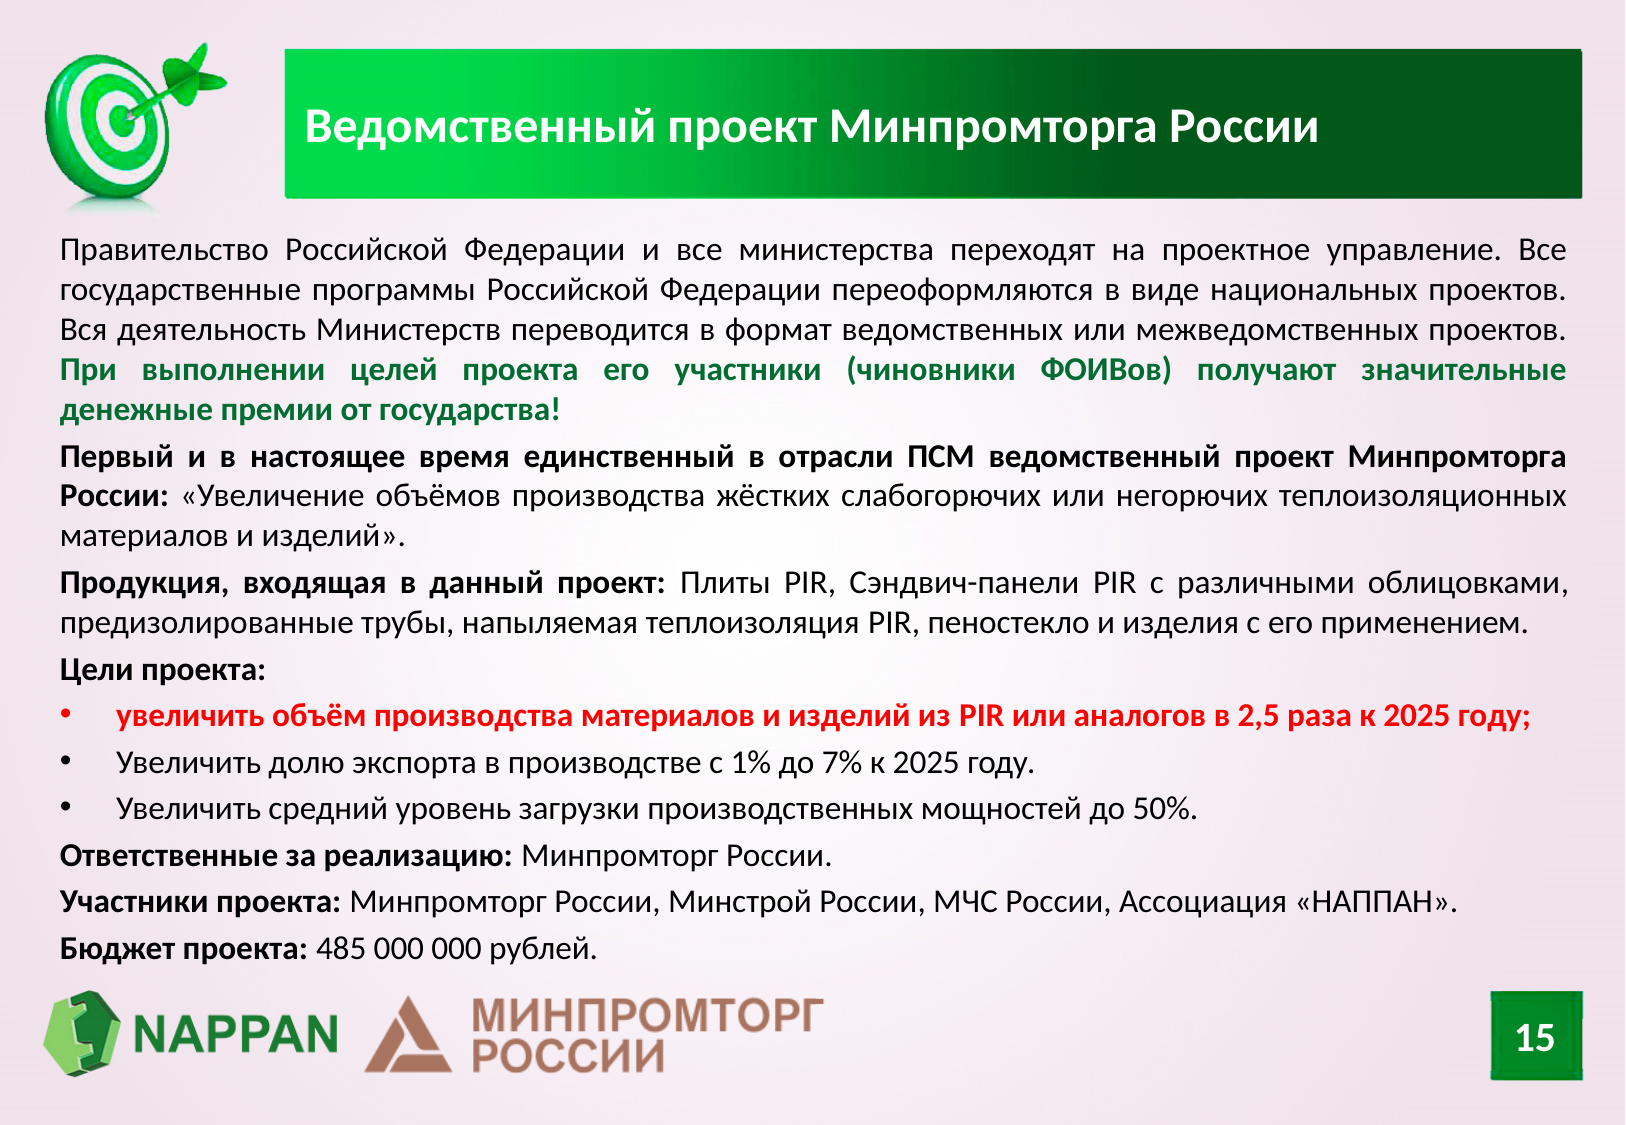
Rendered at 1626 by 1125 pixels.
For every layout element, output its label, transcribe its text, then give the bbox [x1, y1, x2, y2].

title Ведомственный проект Минпромторга России [289, 49, 1585, 197]
picture [0, 0, 1625, 1125]
list Правительство Российской Федерации и все министерства переходят на проектное управление. Все государственные программы Российской Федерации переоформляются в виде национальных проектов. Вся деятельность Министерств переводится в формат ведомственных или межведомственных проектов. При выполнении целей проекта его участники (чиновники ФОИВов) получают значительные денежные премии от государства! Первый и в настоящее время единственный в отрасли ПСМ ведомственный проект Минпромторга России: «Увеличение объёмов производства жёстких слабогорючих или негорючих теплоизоляционных материалов и изделий». Продукция, входящая в данный проект: Плиты PIR, Сэндвич-панели PIR с различными облицовками, предизолированные трубы, напыляемая теплоизоляция PIR, пеностекло и изделия с его применением. Цели проекта: увеличить объём производства материалов и изделий из PIR или аналогов в 2,5 раза к 2025 году; Увеличить долю экспорта в производстве с 1% до 7% к 2025 году. Увеличить средний уровень загрузки производственных мощностей до 50%. Ответственные за реализацию: Минпромторг России. Участники проекта: Минпромторг России, Минстрой России, МЧС России, Ассоциация «НАППАН». Бюджет проекта: 485 000 000 рублей. [44, 219, 1585, 1012]
slide_number 15 [1485, 1012, 1585, 1083]
